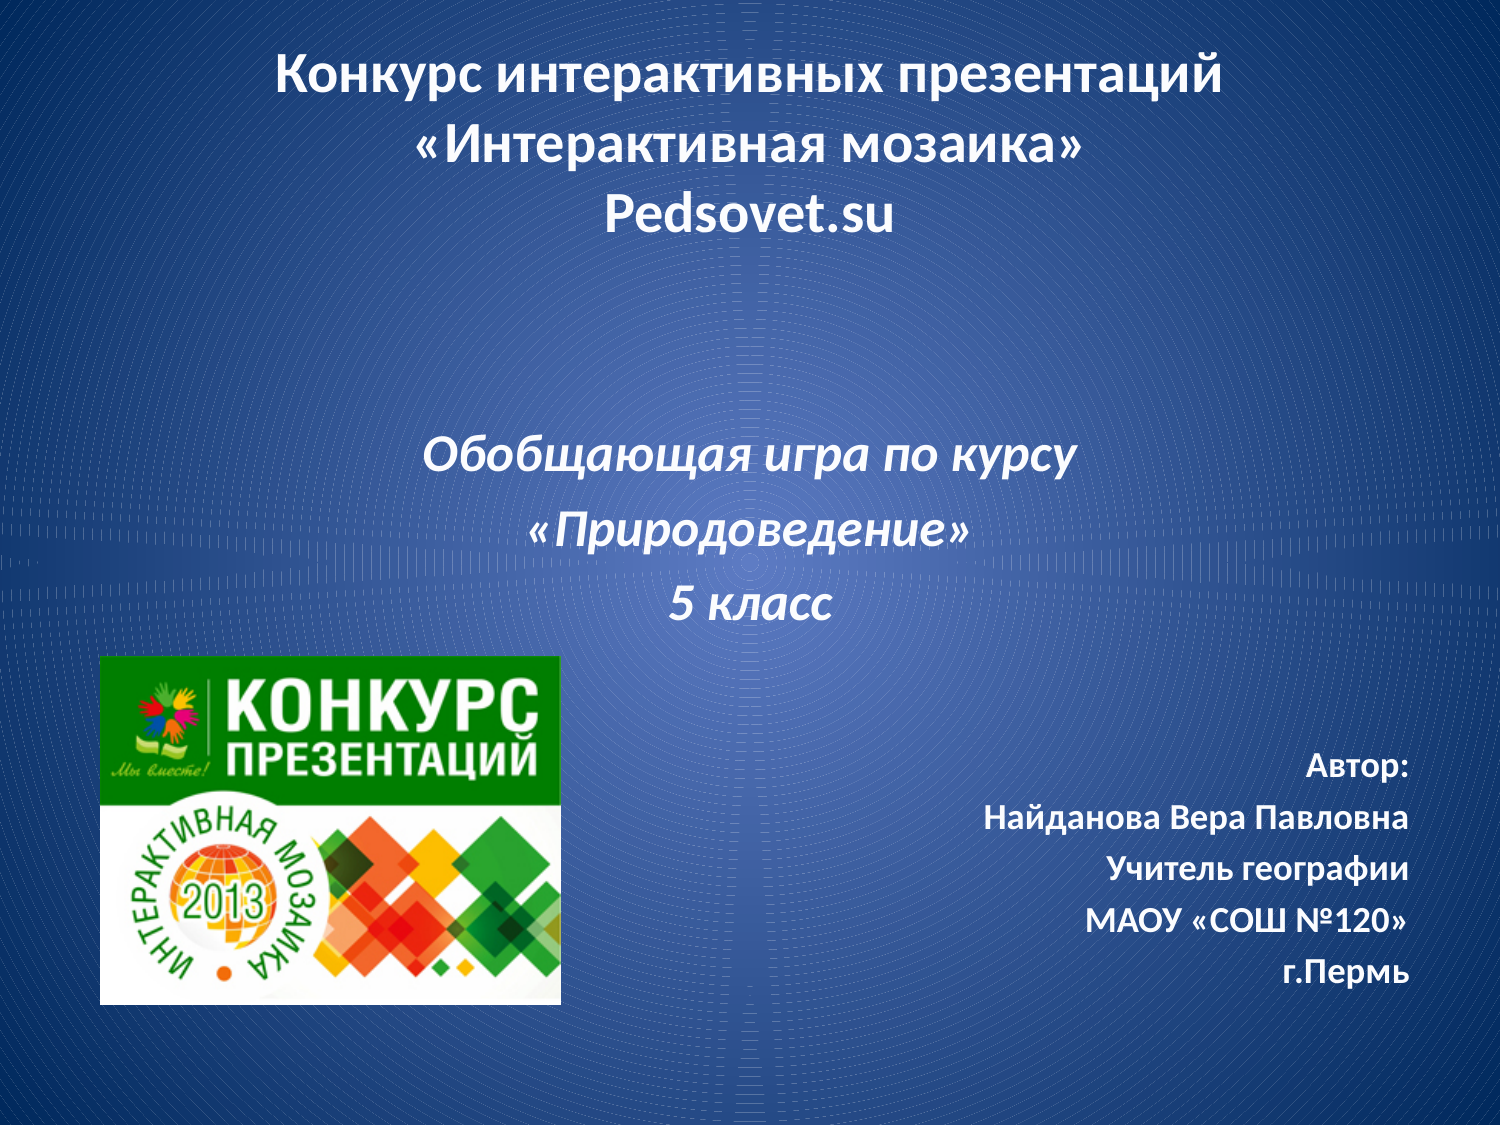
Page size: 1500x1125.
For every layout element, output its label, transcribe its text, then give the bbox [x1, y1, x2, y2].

list Обобщающая игра по курсу «Природоведение» 5 класс Автор: Найданова Вера Павловна Учитель географии МАОУ «СОШ №120» г.Пермь [74, 262, 1426, 1006]
picture [100, 656, 562, 1005]
title Конкурс интерактивных презентаций «Интерактивная мозаика» Pedsovet.su [74, 44, 1426, 233]
